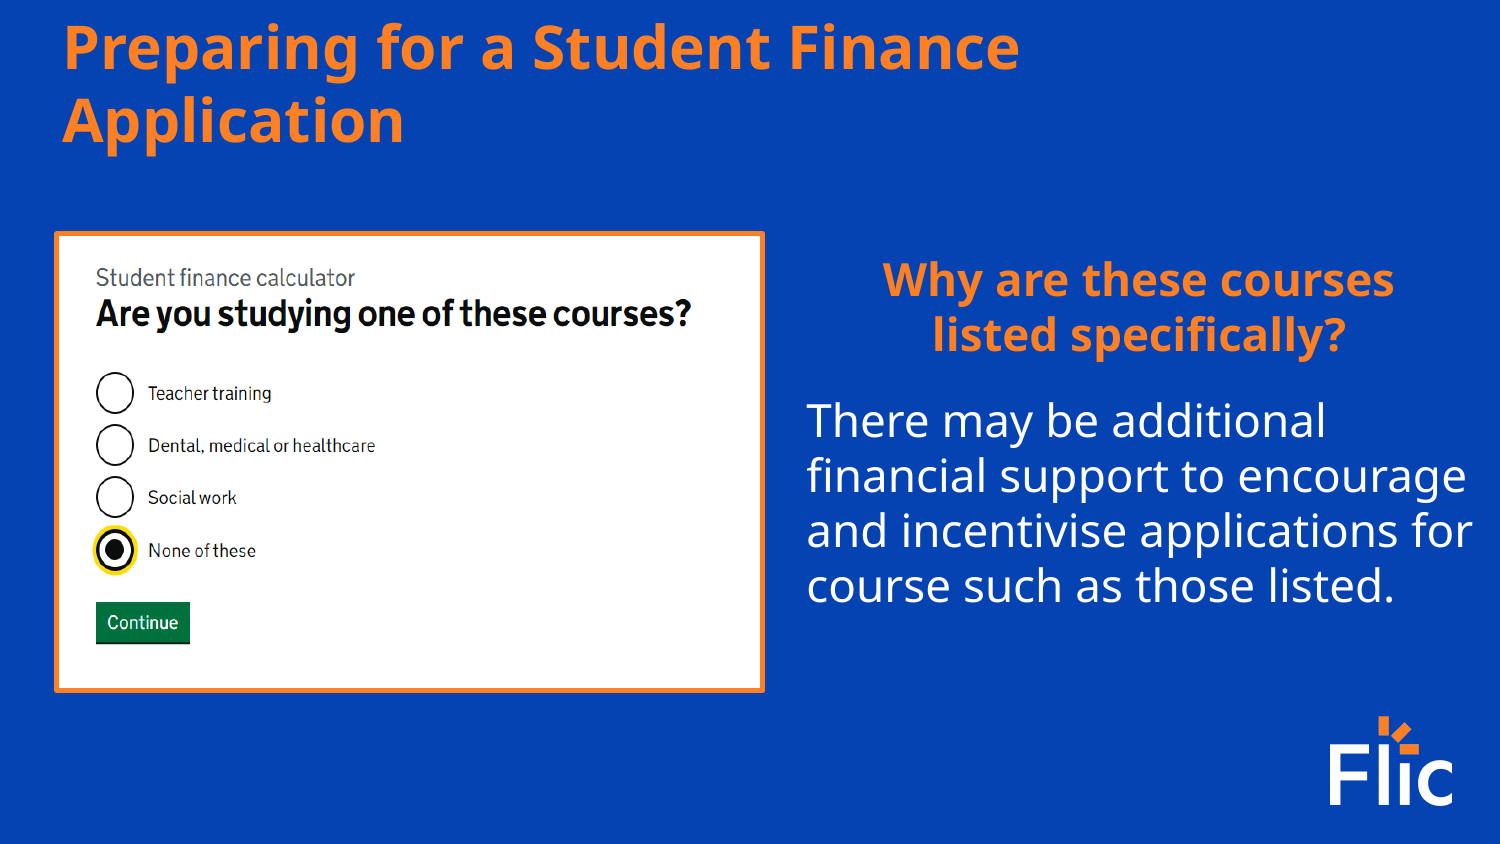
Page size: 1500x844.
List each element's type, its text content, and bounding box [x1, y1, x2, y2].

title Preparing for a Student Finance Application [47, 39, 1336, 125]
text_box Why are these courses listed specifically? [806, 235, 1472, 376]
text_box There may be additional financial support to encourage and incentivise applications for course such as those listed. [791, 377, 1493, 627]
picture [1330, 716, 1452, 806]
picture [58, 235, 761, 689]
